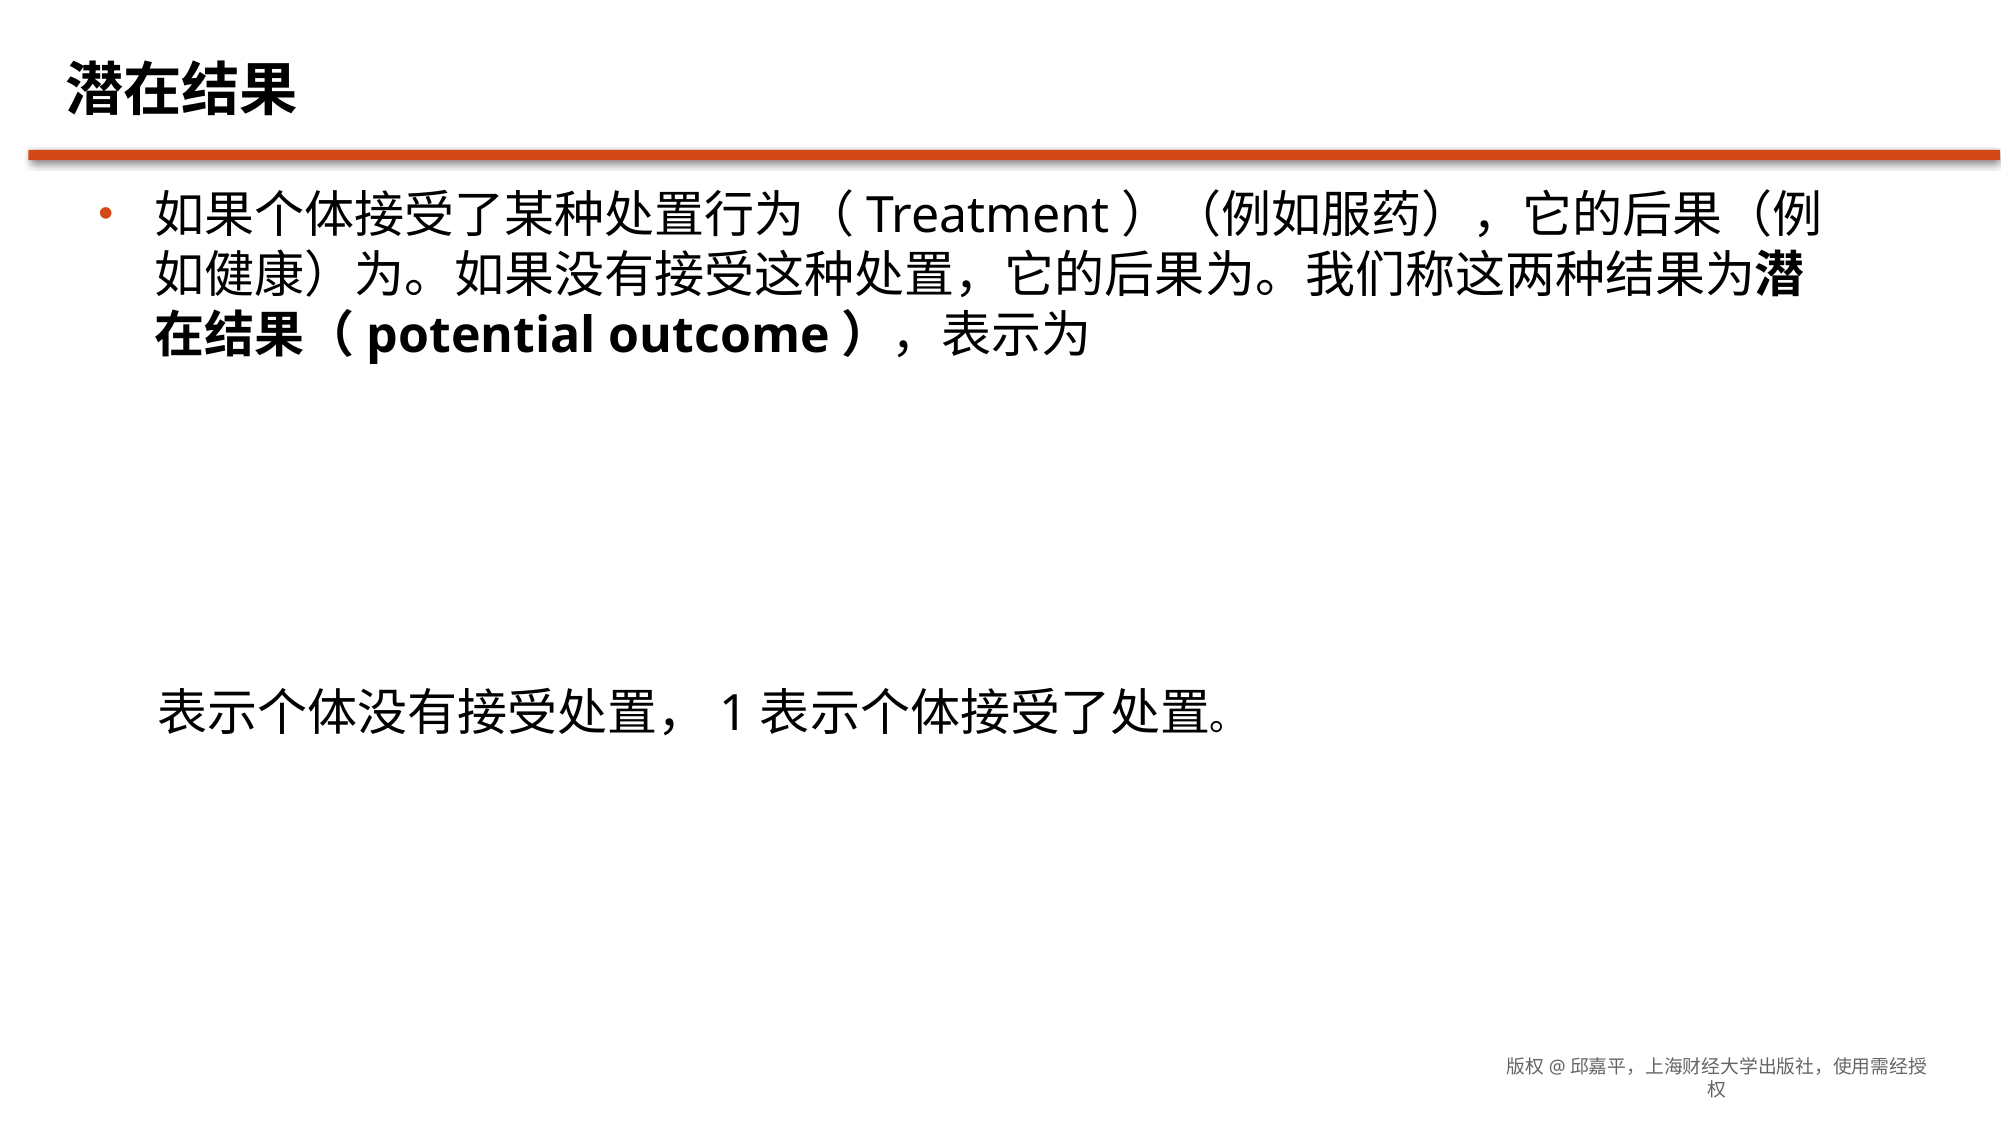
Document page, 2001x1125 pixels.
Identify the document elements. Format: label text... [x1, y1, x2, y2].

footer 版权@邱嘉平，上海财经大学出版社，使用需经授权 [1483, 1046, 1950, 1109]
title 潜在结果 [50, 50, 1825, 138]
